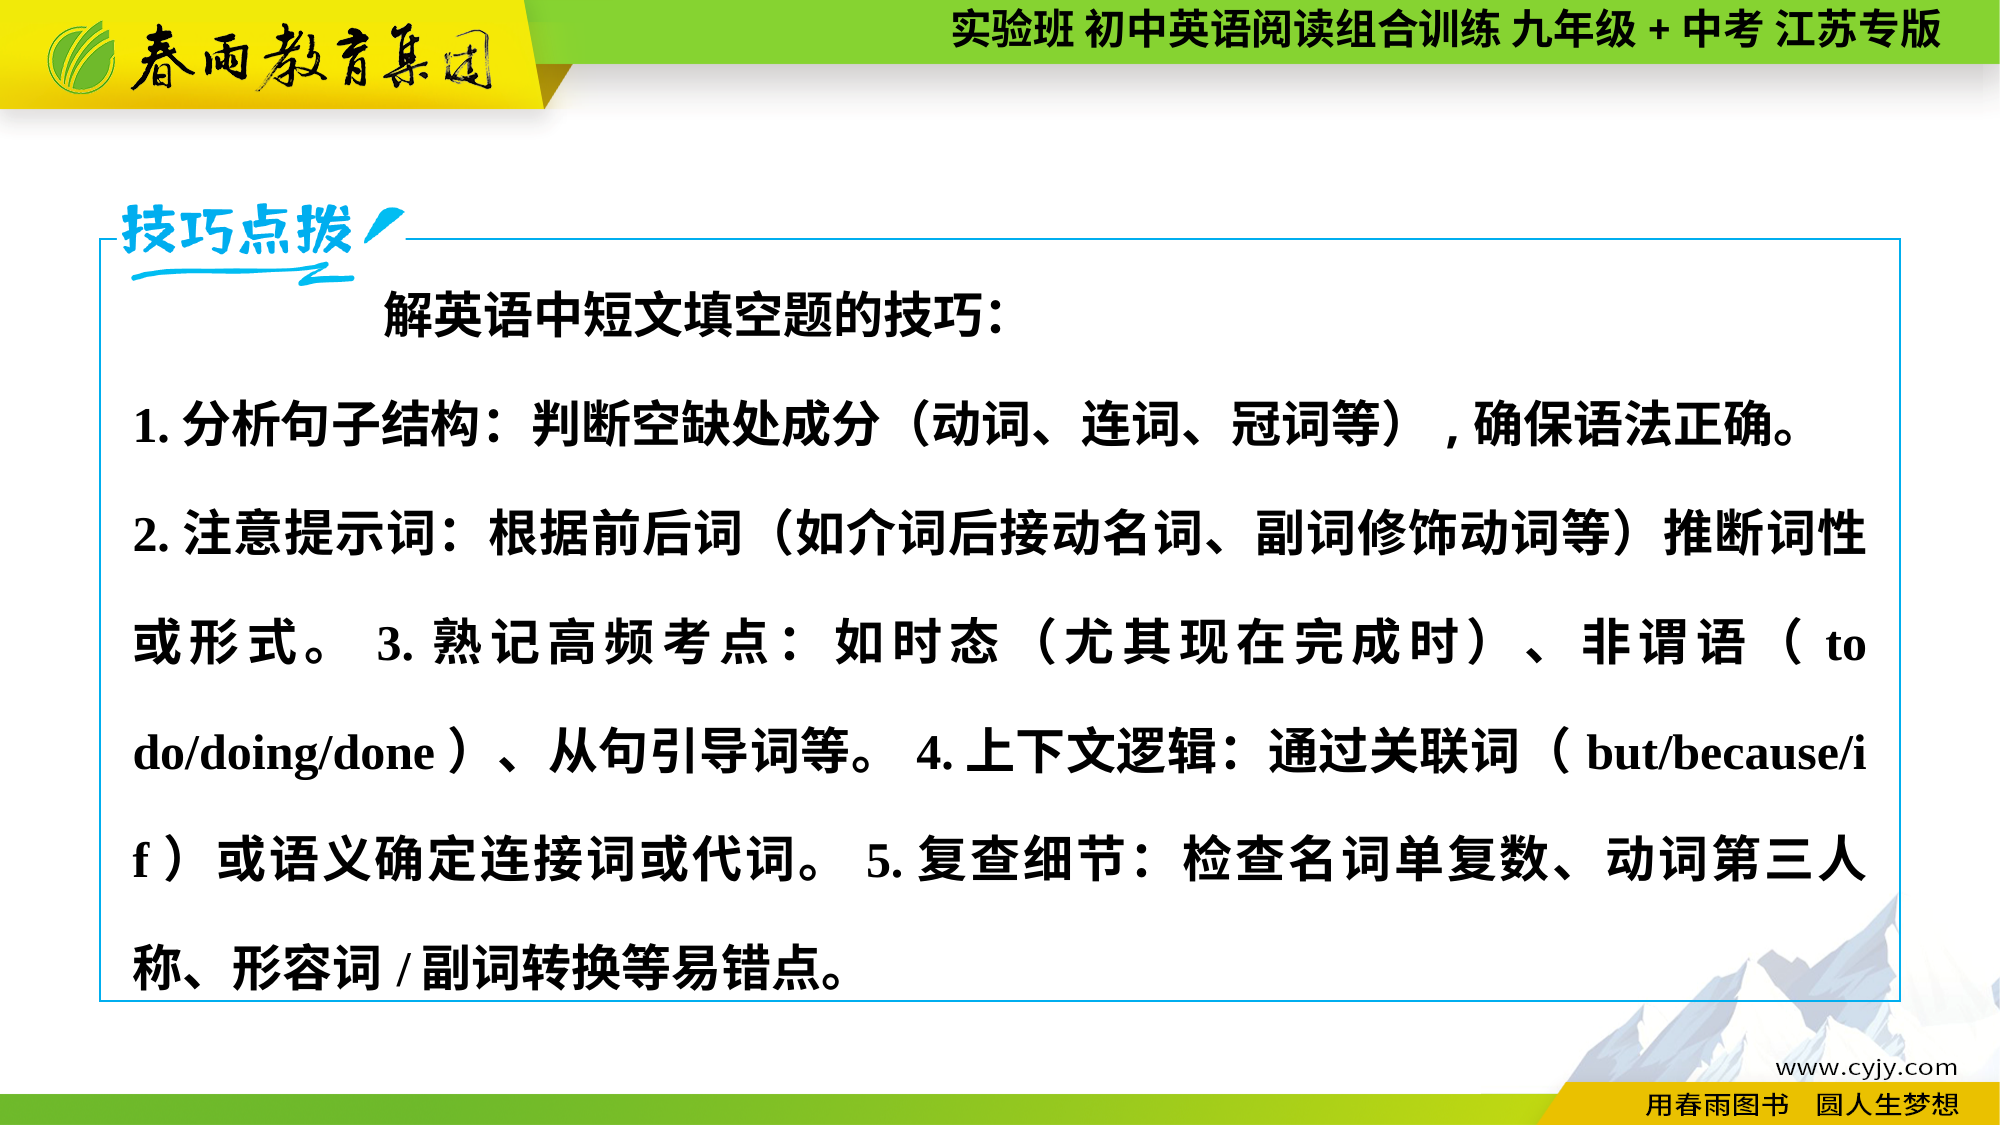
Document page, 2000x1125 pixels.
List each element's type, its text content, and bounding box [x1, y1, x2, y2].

table_header 解英语中短文填空题的技巧： 1.分析句子结构：判断空缺处成分（动词、连词、冠词等）,确保语法正确。 2.注意提示词：根据前后词（如介词后接动名词、副词修饰动词等）推断词性或形式。3.熟记高频考点：如时态（尤其现在完成时）、非谓语（to do/doing/done）、从句引导词等。4.上下文逻辑：通过关联词（but/because/if）或语义确定连接词或代词。5.复查细节：检查名词单复数、动词第三人称、形容词/副词转换等易错点。 [101, 240, 1899, 1000]
picture [0, 0, 2000, 1125]
